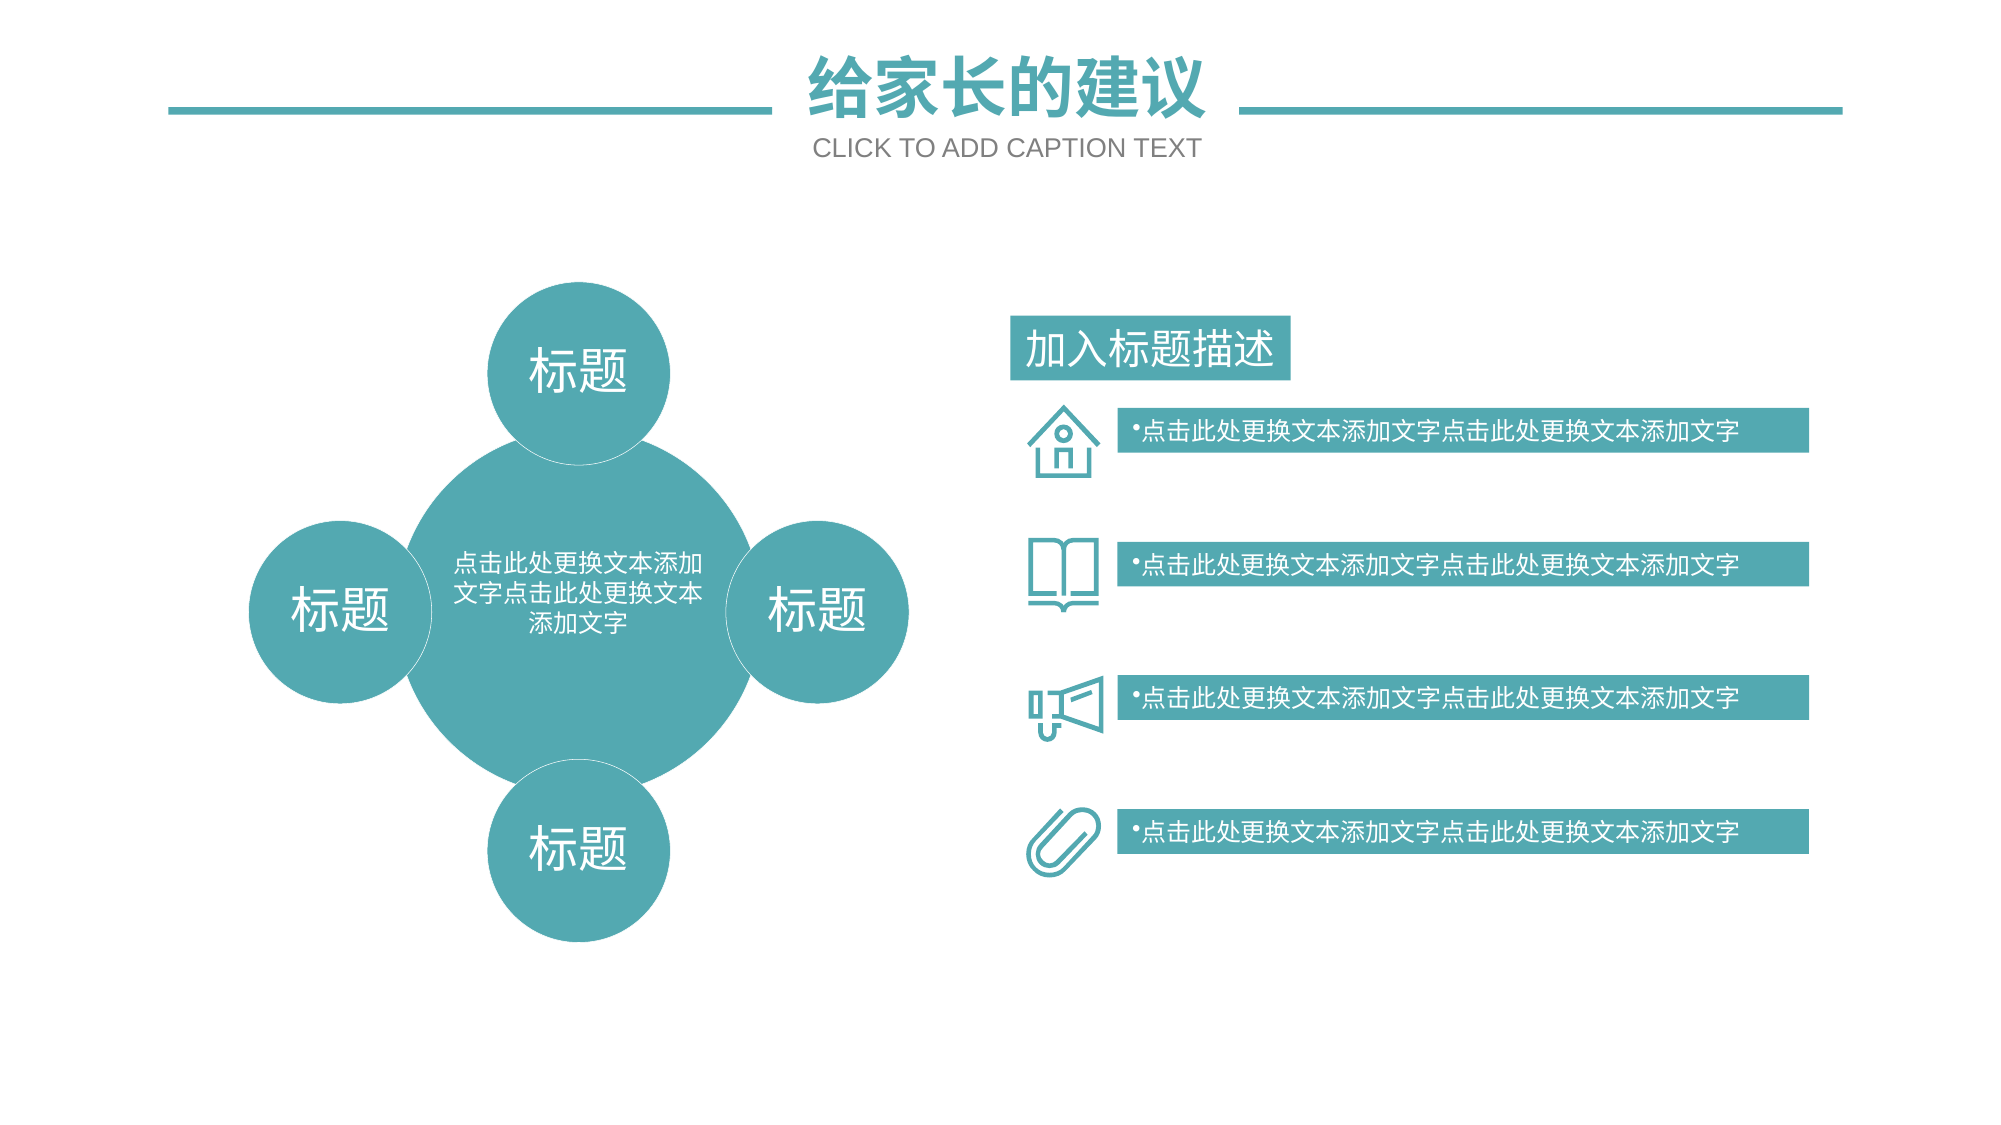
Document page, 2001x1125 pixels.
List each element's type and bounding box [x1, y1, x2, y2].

text_box [1009, 315, 1810, 878]
text_box [248, 281, 910, 943]
text_box [168, 45, 1843, 163]
